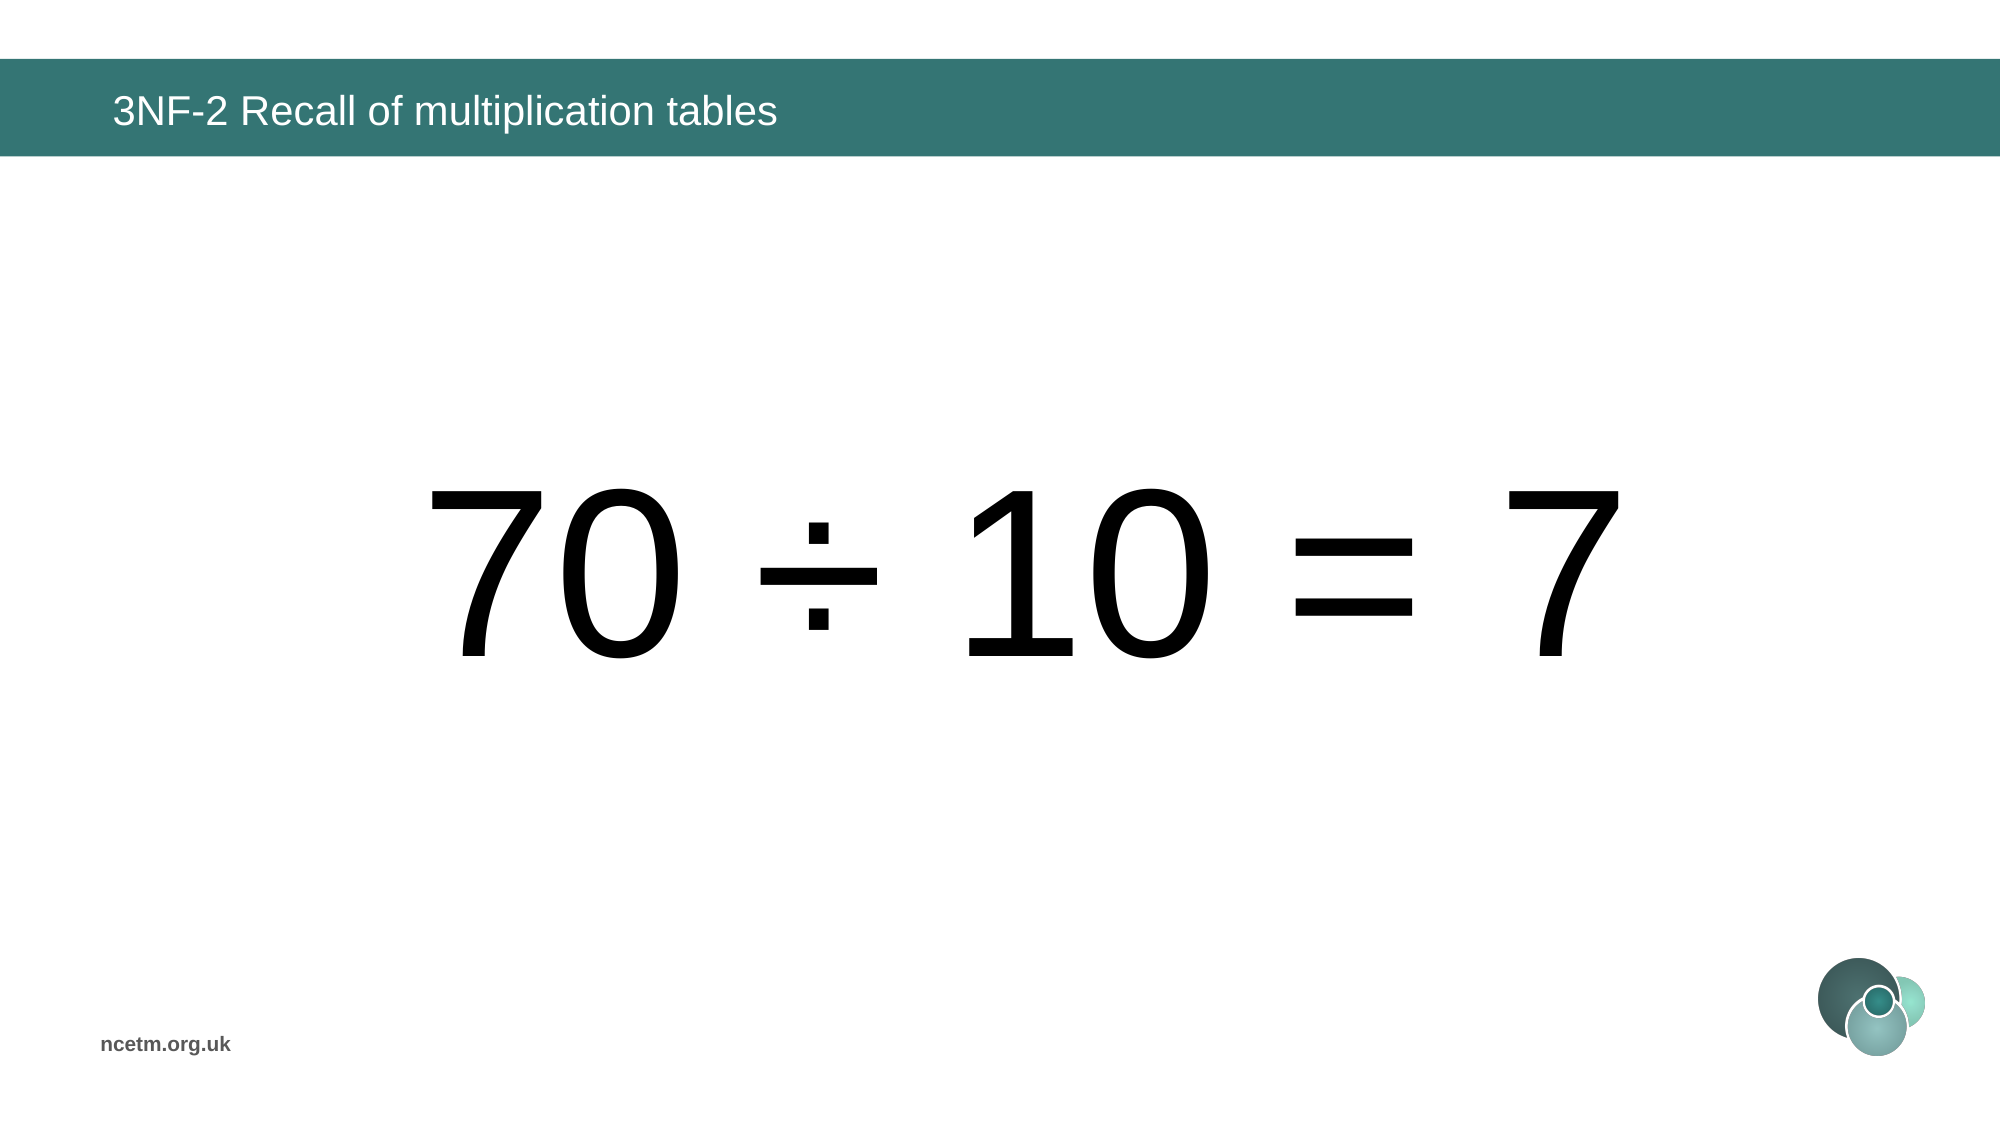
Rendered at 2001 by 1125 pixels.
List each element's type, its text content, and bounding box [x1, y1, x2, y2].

text_box 70 ÷ 10 = [406, 409, 1482, 712]
picture [1818, 958, 1925, 1056]
text_box 7 [1482, 409, 1646, 712]
title 3NF-2 Recall of multiplication tables [97, 76, 1945, 147]
